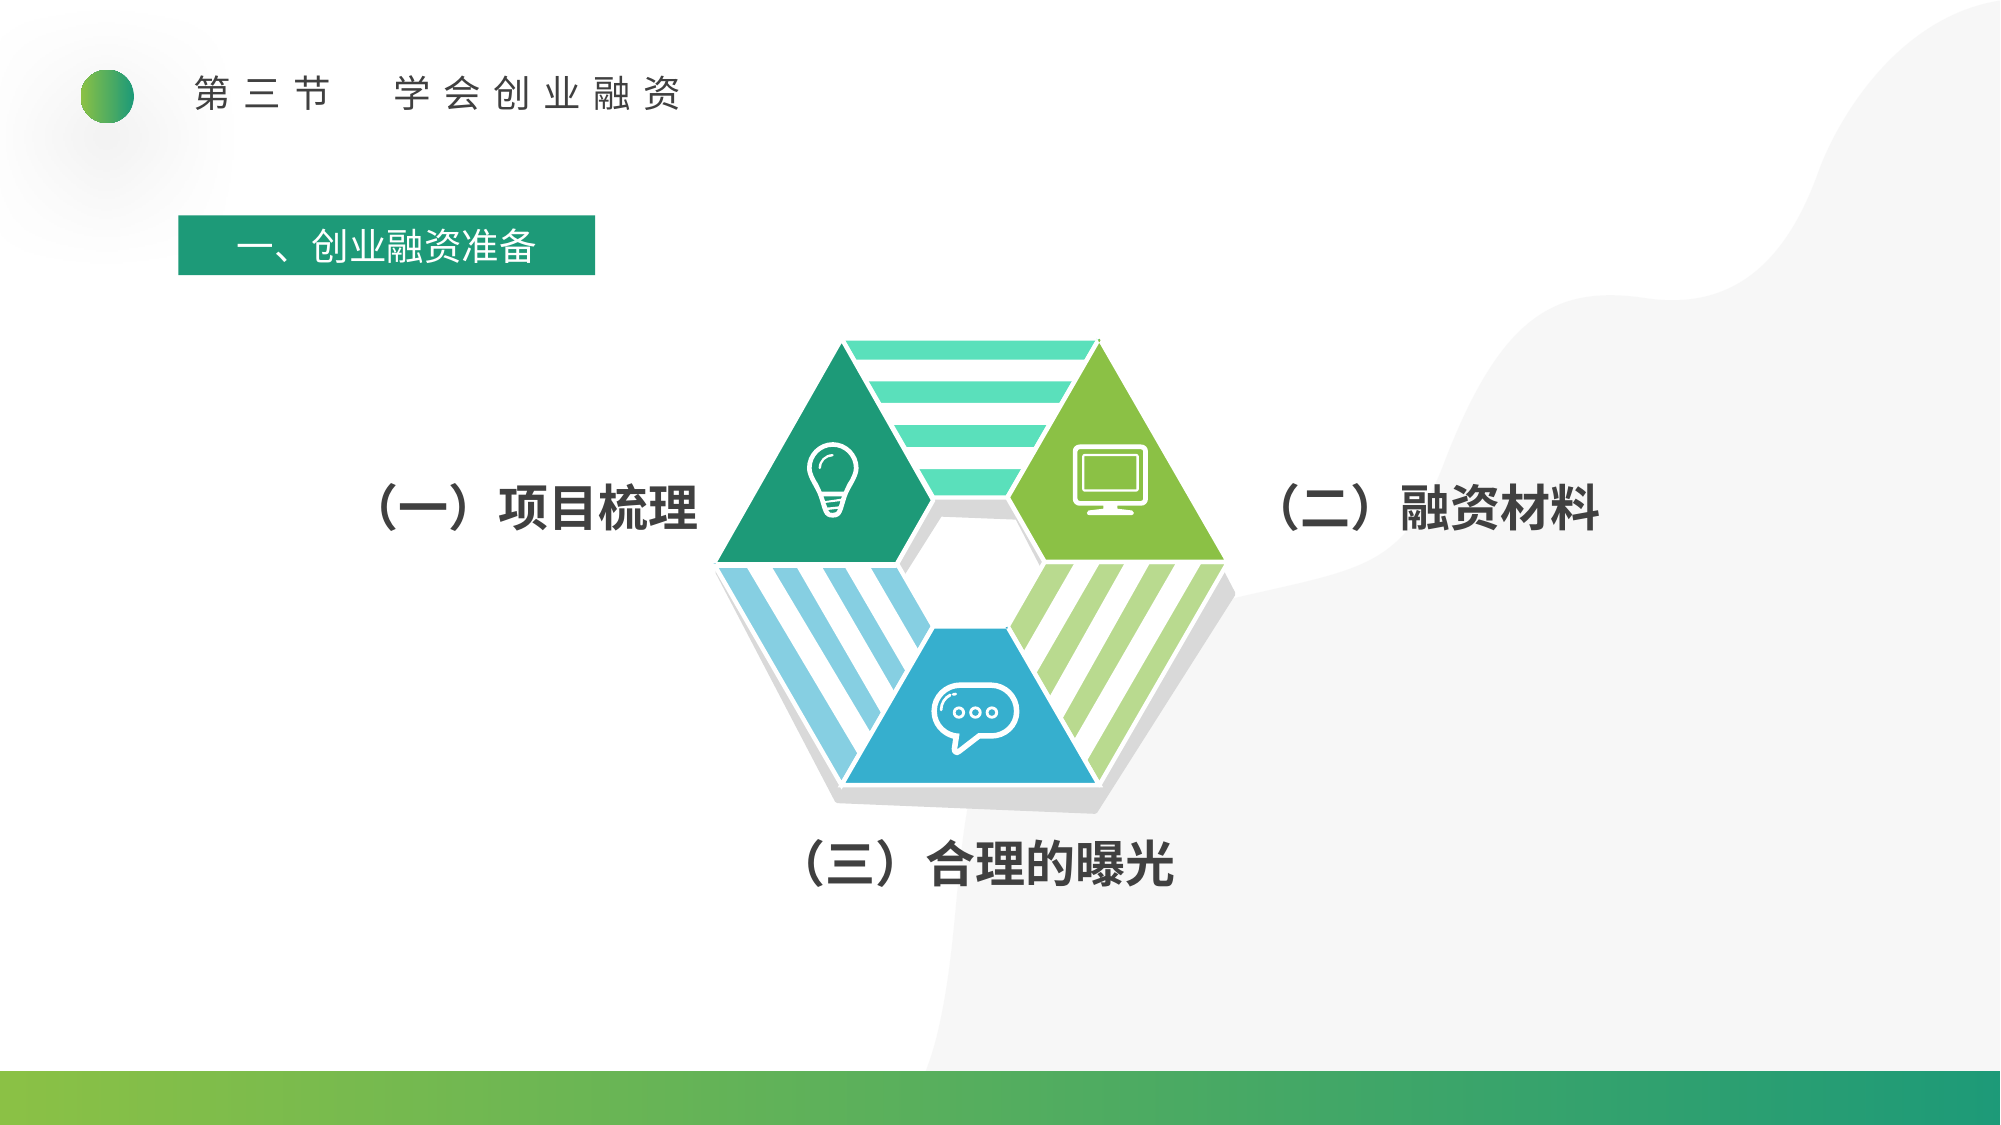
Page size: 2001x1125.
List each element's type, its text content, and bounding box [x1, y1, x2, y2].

text_box 一、创业融资准备 [178, 215, 596, 276]
text_box （二）融资材料 [1236, 469, 1689, 544]
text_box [709, 336, 1236, 814]
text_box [1072, 444, 1148, 516]
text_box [806, 442, 859, 518]
text_box （一）项目梳理 [223, 469, 709, 544]
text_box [931, 682, 1020, 756]
text_box （三）合理的曝光 [639, 825, 1312, 900]
text_box 第三节 学会创业融资 [178, 62, 1035, 122]
